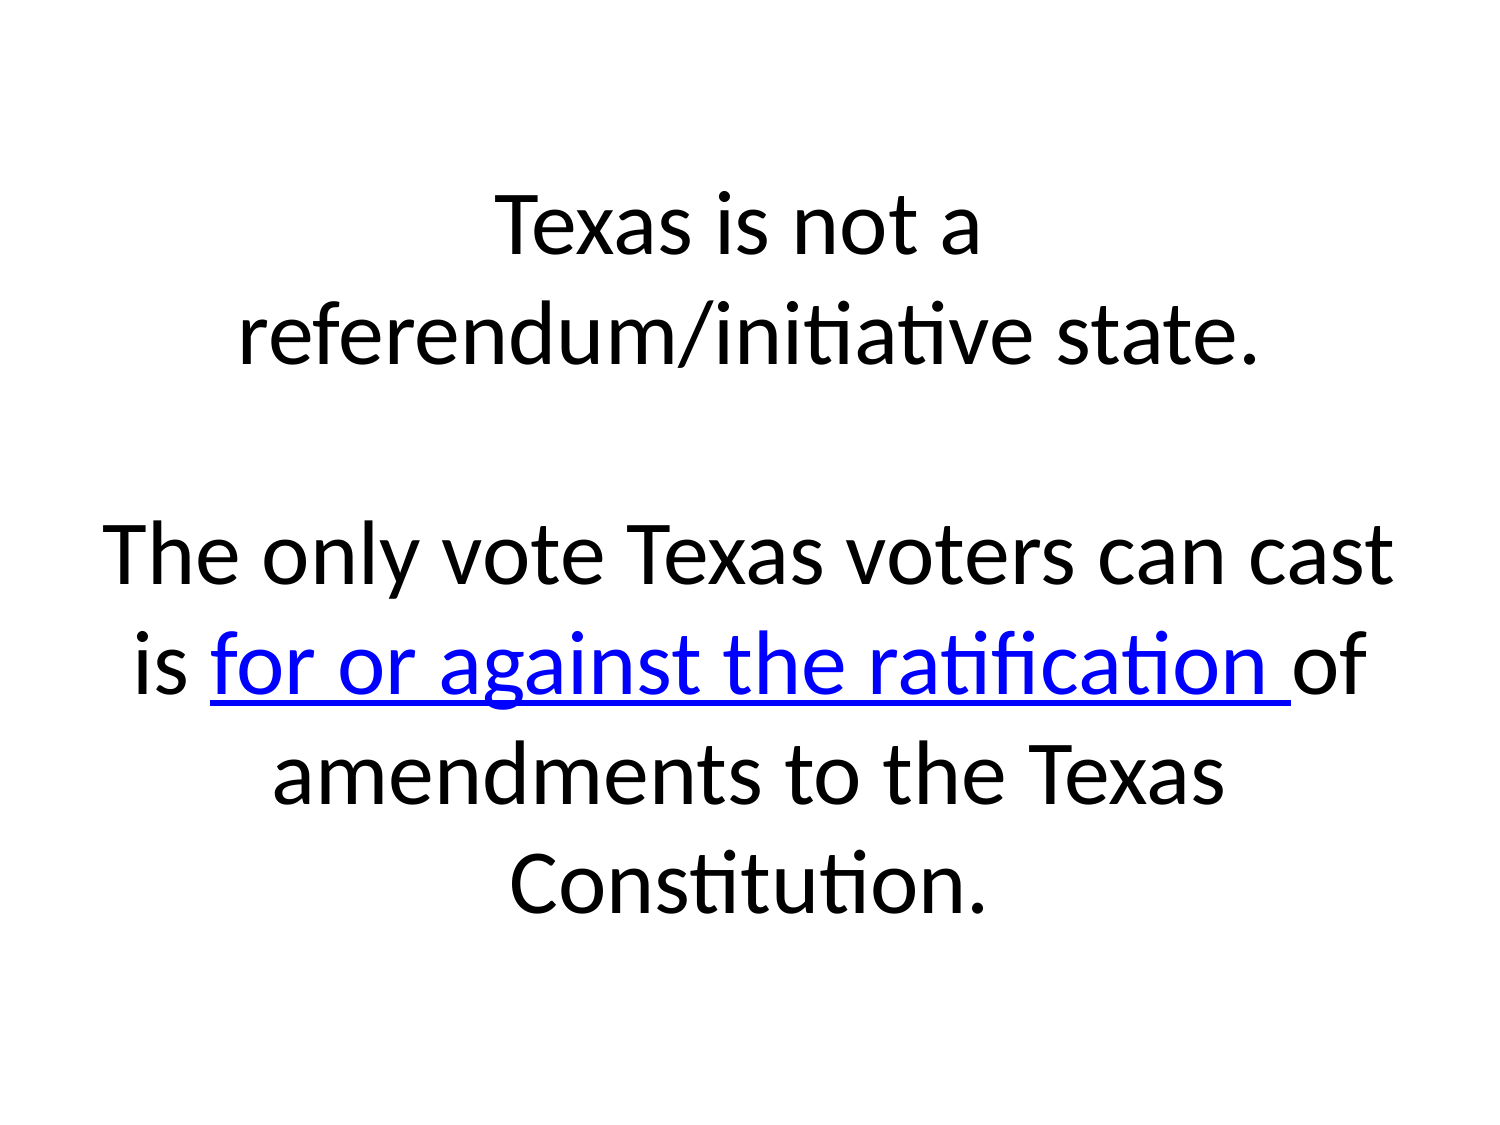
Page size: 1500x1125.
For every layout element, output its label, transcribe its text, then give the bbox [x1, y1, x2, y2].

title Texas is not a referendum/initiative state. The only vote Texas voters can cast is for or against the ratification of amendments to the Texas Constitution. [74, 44, 1426, 1051]
